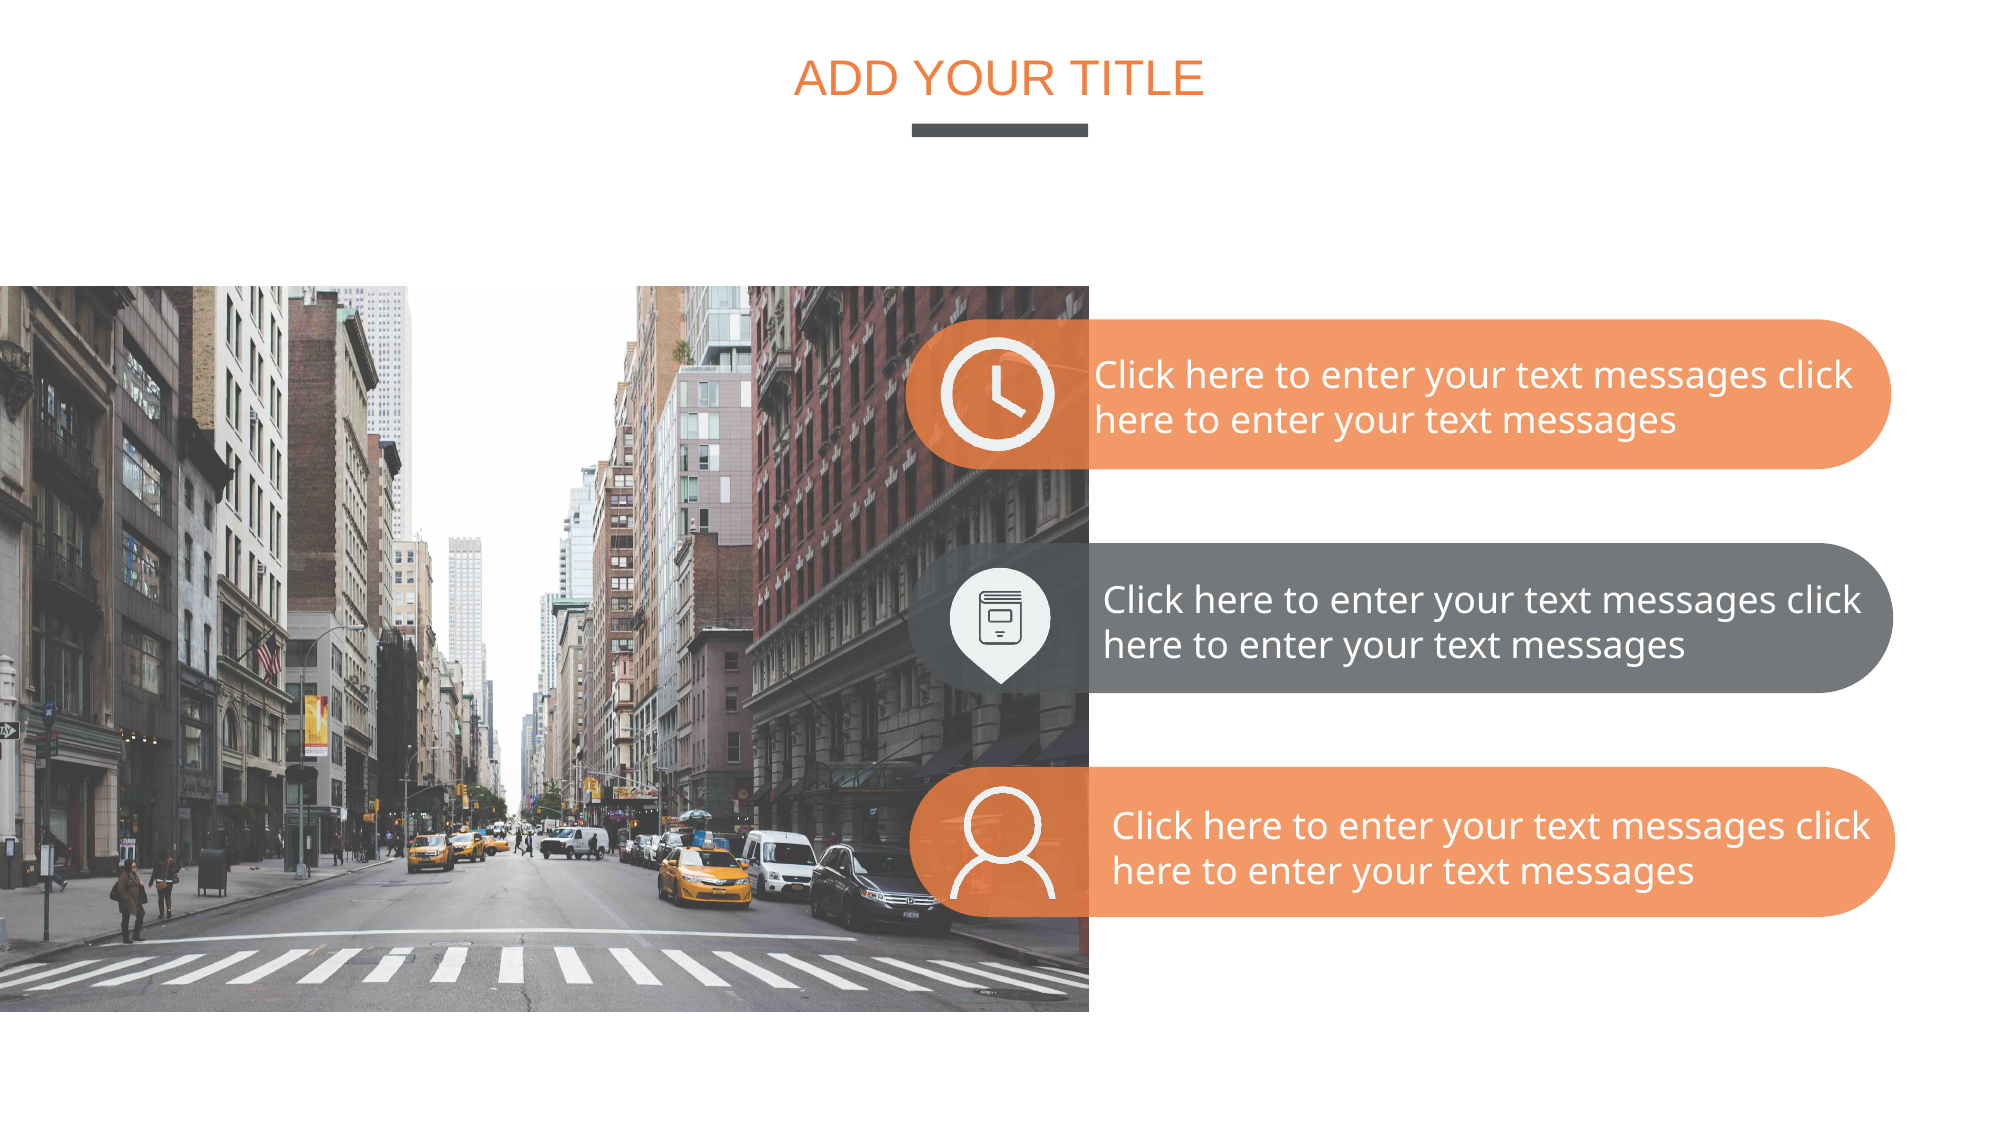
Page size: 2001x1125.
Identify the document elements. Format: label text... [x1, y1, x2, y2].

text_box Click here to enter your text messages click here to enter your text messages [1096, 794, 1909, 899]
picture [0, 285, 1089, 1012]
text_box Click here to enter your text messages click here to enter your text messages [1093, 343, 1892, 449]
text_box [1093, 449, 1871, 472]
text_box ADD YOUR TITLE [779, 37, 1221, 113]
text_box [910, 121, 1090, 139]
text_box [1093, 674, 1872, 696]
text_box [1093, 317, 1874, 343]
text_box Click here to enter your text messages click here to enter your text messages [1093, 568, 1901, 674]
text_box [1093, 540, 1877, 568]
text_box [1093, 764, 1881, 919]
